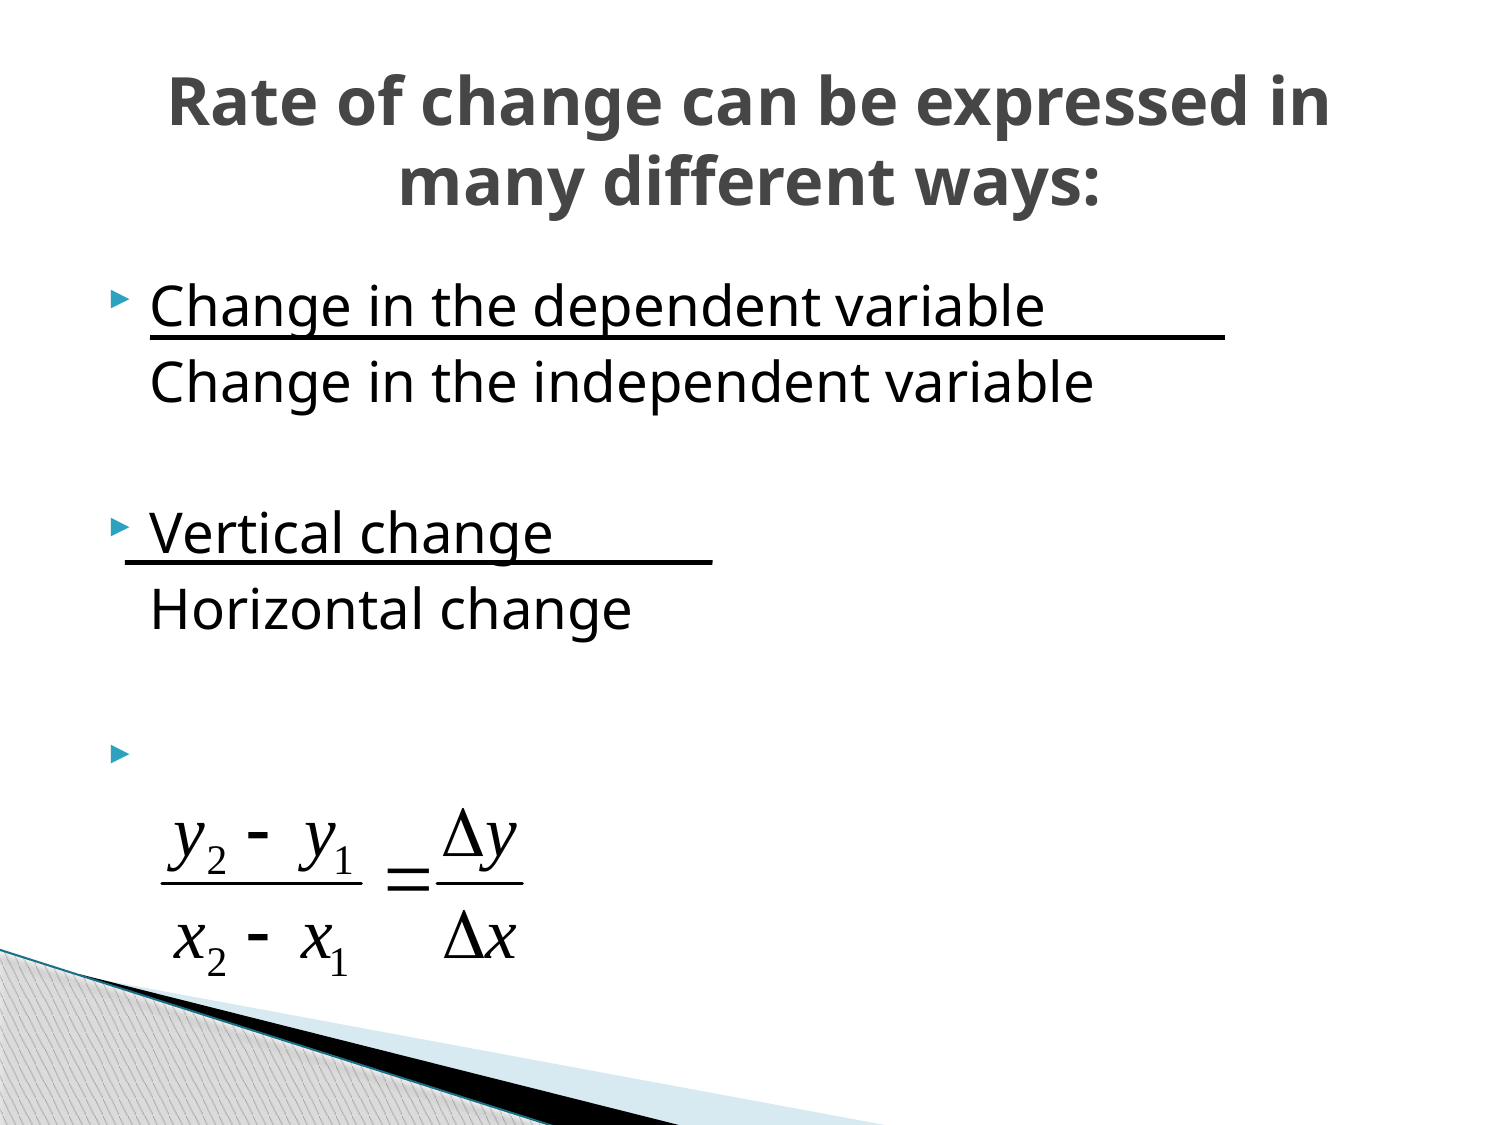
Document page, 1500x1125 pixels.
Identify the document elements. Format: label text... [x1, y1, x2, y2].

title Rate of change can be expressed in many different ways: [75, 45, 1425, 233]
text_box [149, 787, 537, 993]
list Change in the dependent variable Change in the independent variable Vertical change Horizontal change [75, 262, 1425, 1075]
